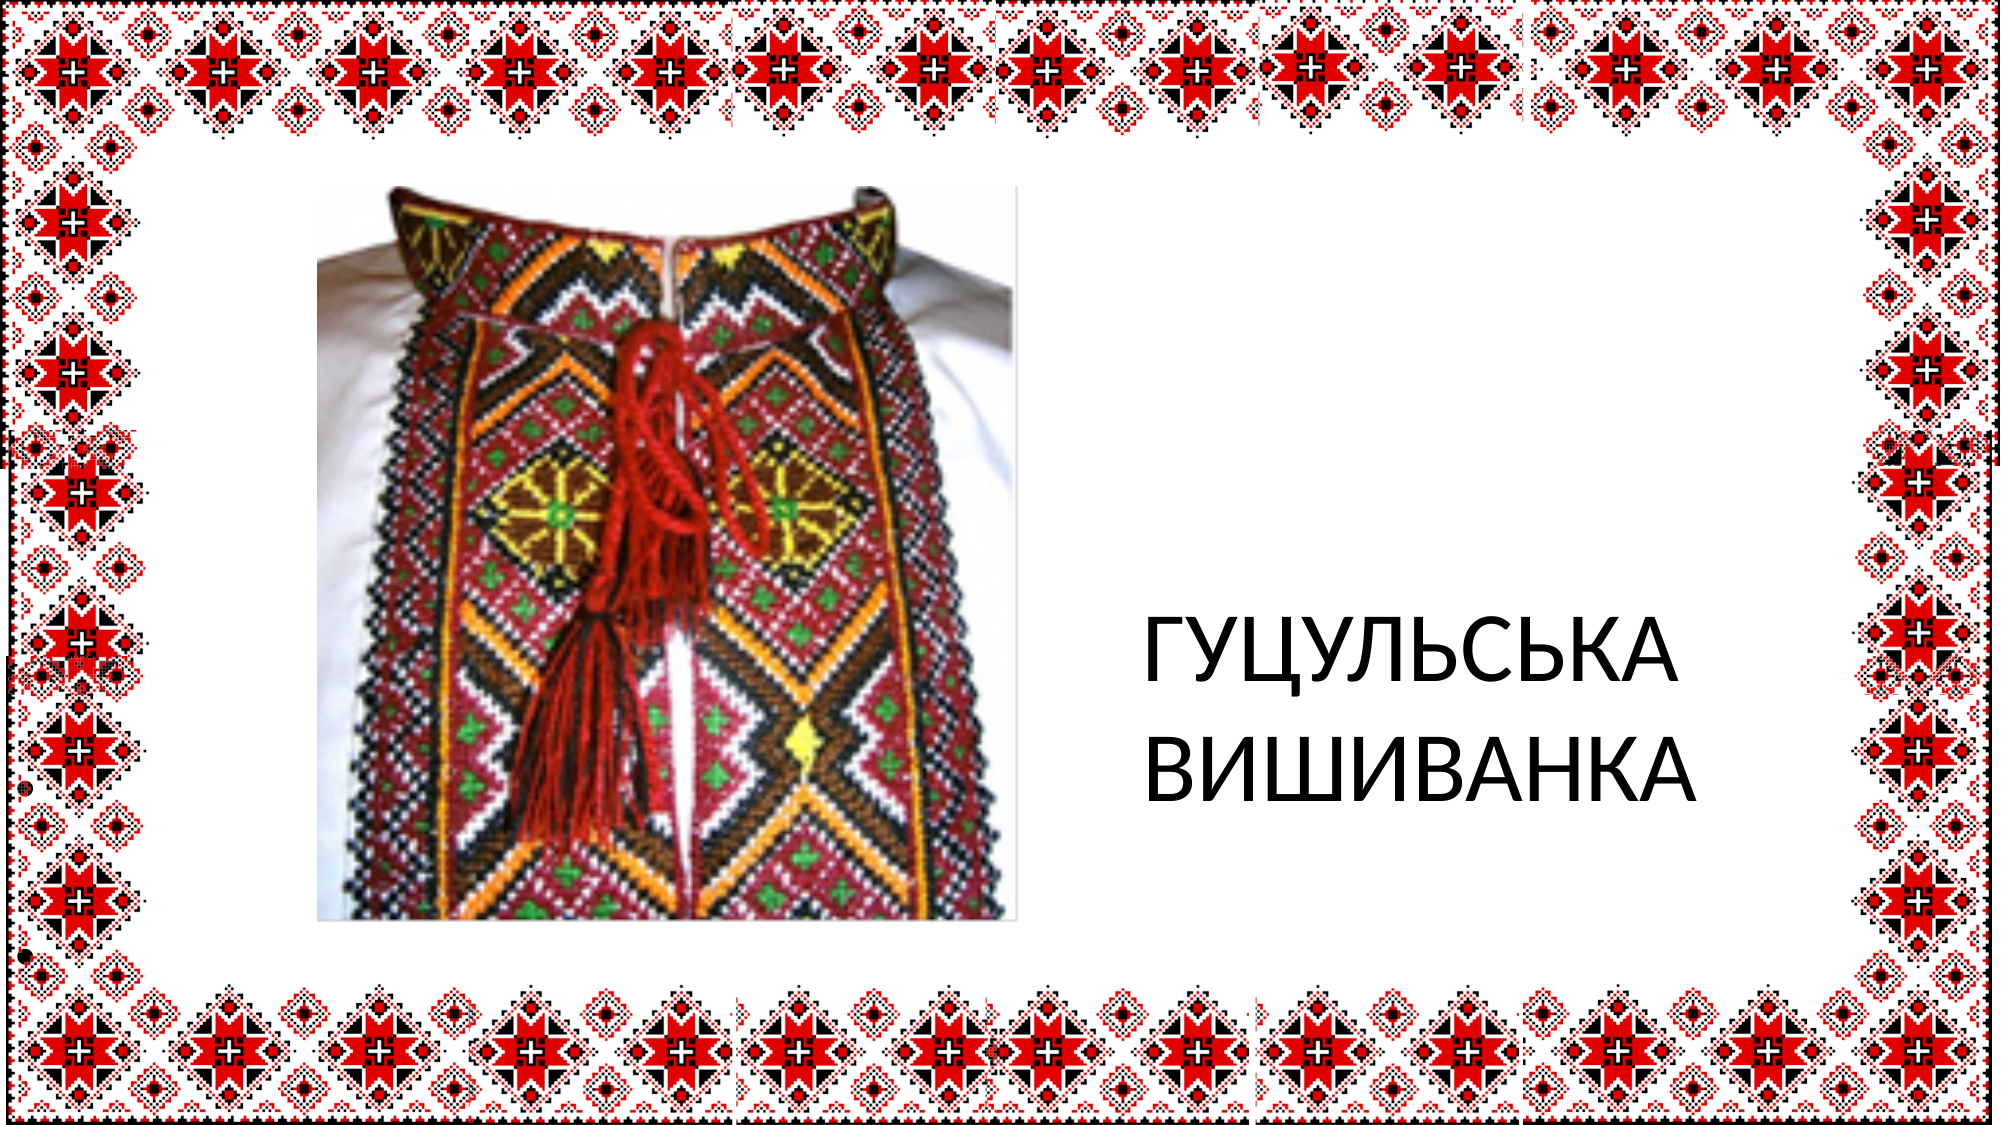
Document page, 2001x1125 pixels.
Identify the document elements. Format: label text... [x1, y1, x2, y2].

list [475, 752, 1522, 999]
text_box ГУЦУЛЬСЬКА ВИШИВАНКА [1127, 574, 1754, 829]
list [1531, 0, 2000, 466]
picture [0, 0, 1524, 1125]
picture [1522, 466, 2000, 1125]
picture [736, 963, 1250, 1125]
picture [1255, 963, 1520, 1125]
title [469, 59, 1531, 278]
list [0, 752, 5, 999]
